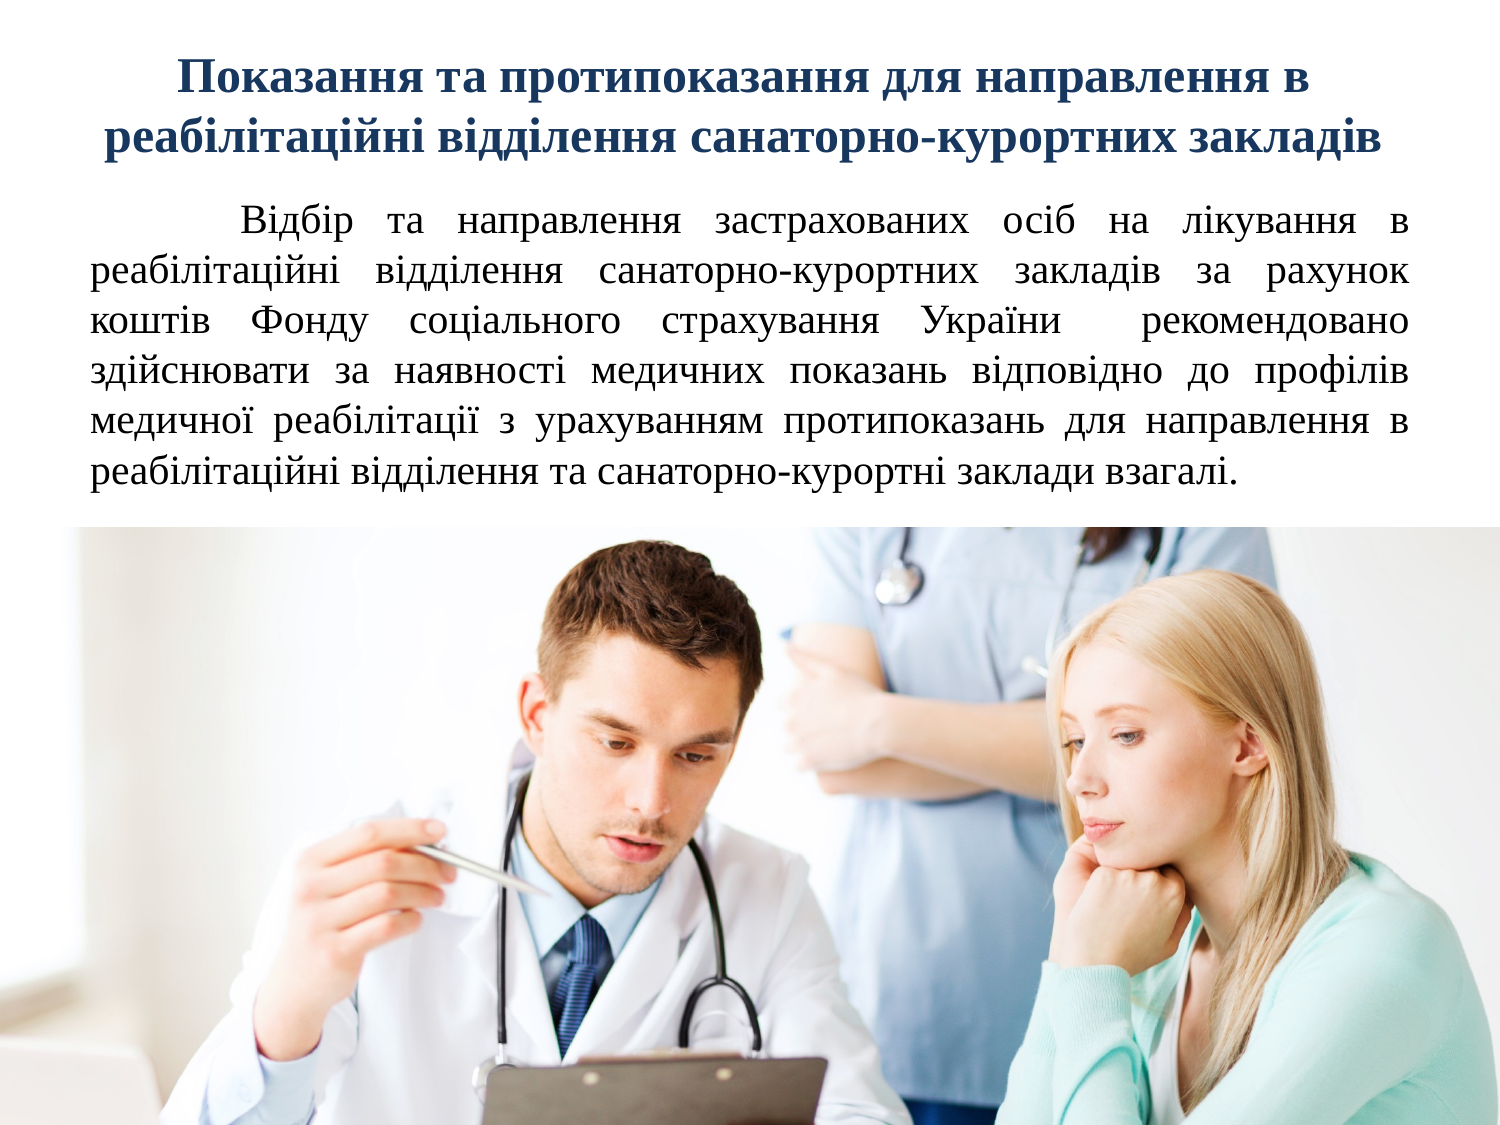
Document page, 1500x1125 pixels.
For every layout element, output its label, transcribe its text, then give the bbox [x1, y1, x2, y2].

picture [0, 526, 1500, 1125]
list Відбір та направлення застрахованих осіб на лікування в реабілітаційні відділення санаторно-курортних закладів за рахунок коштів Фонду соціального страхування України рекомендовано здійснювати за наявності медичних показань відповідно до профілів медичної реабілітації з урахуванням протипоказань для направлення в реабілітаційні відділення та санаторно-курортні заклади взагалі. [75, 184, 1425, 525]
title Показання та протипоказання для направлення в реабілітаційні відділення санаторно-курортних закладів [29, 45, 1459, 161]
